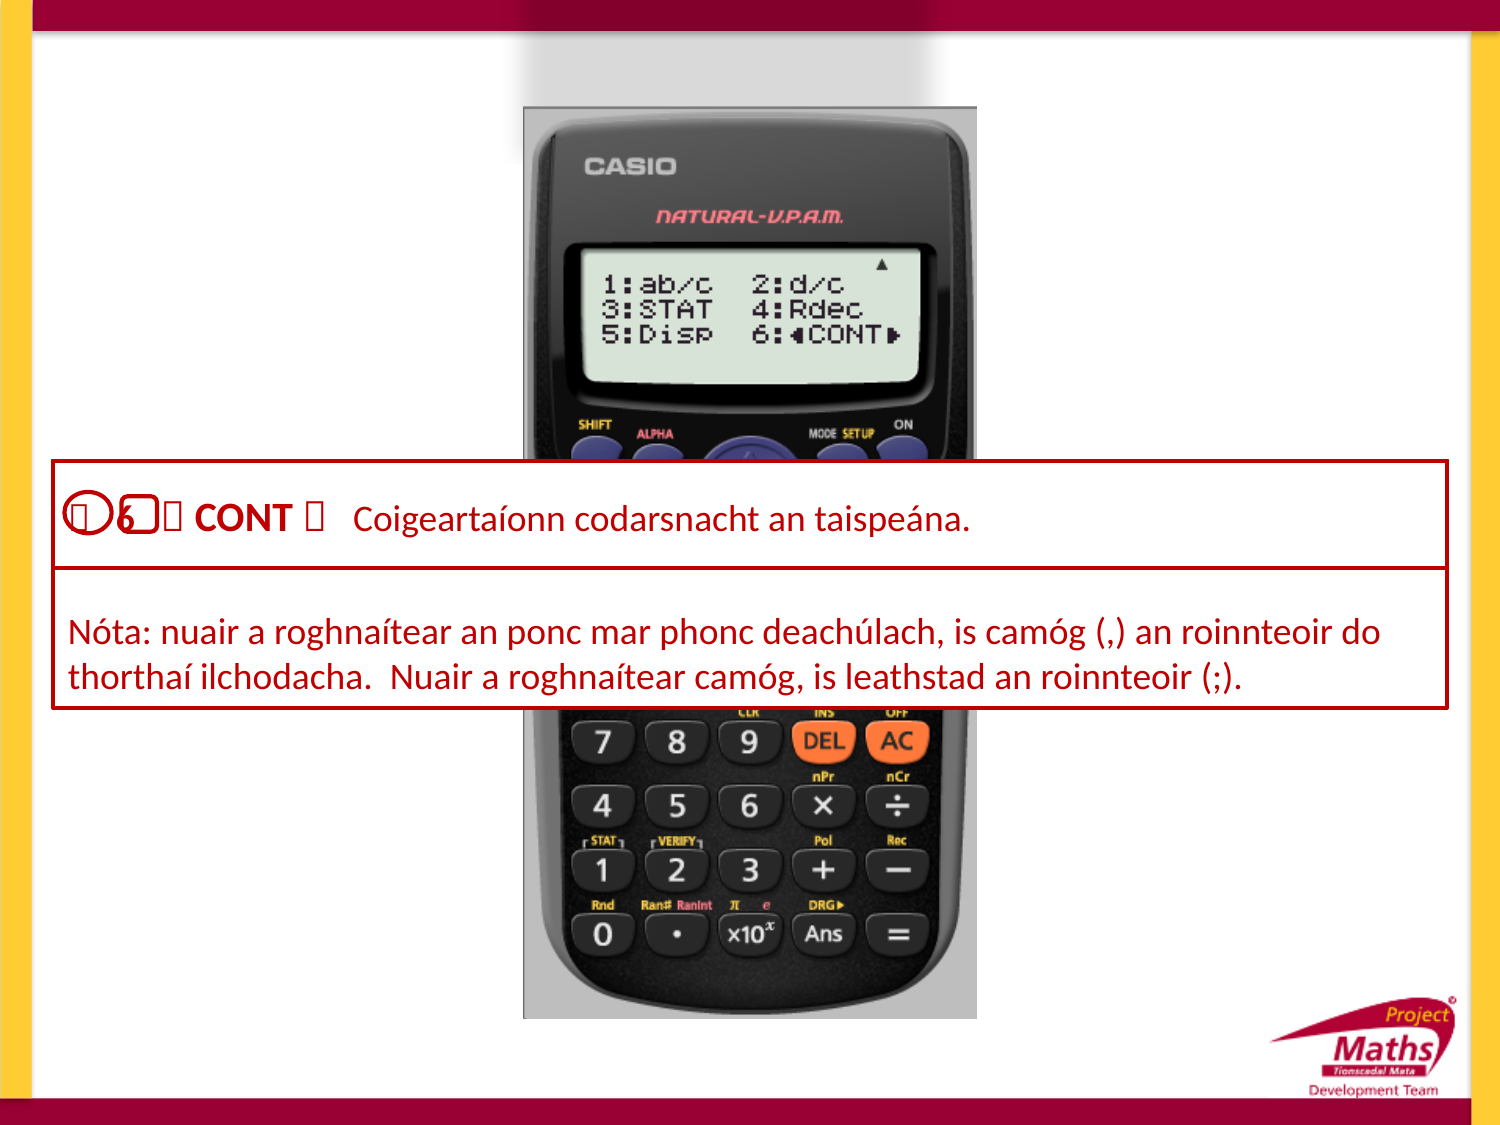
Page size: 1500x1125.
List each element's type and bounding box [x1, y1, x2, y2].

text_box [52, 460, 1448, 569]
text_box [52, 575, 1448, 709]
picture [1269, 987, 1466, 1098]
picture [523, 709, 977, 1019]
picture [523, 106, 977, 460]
